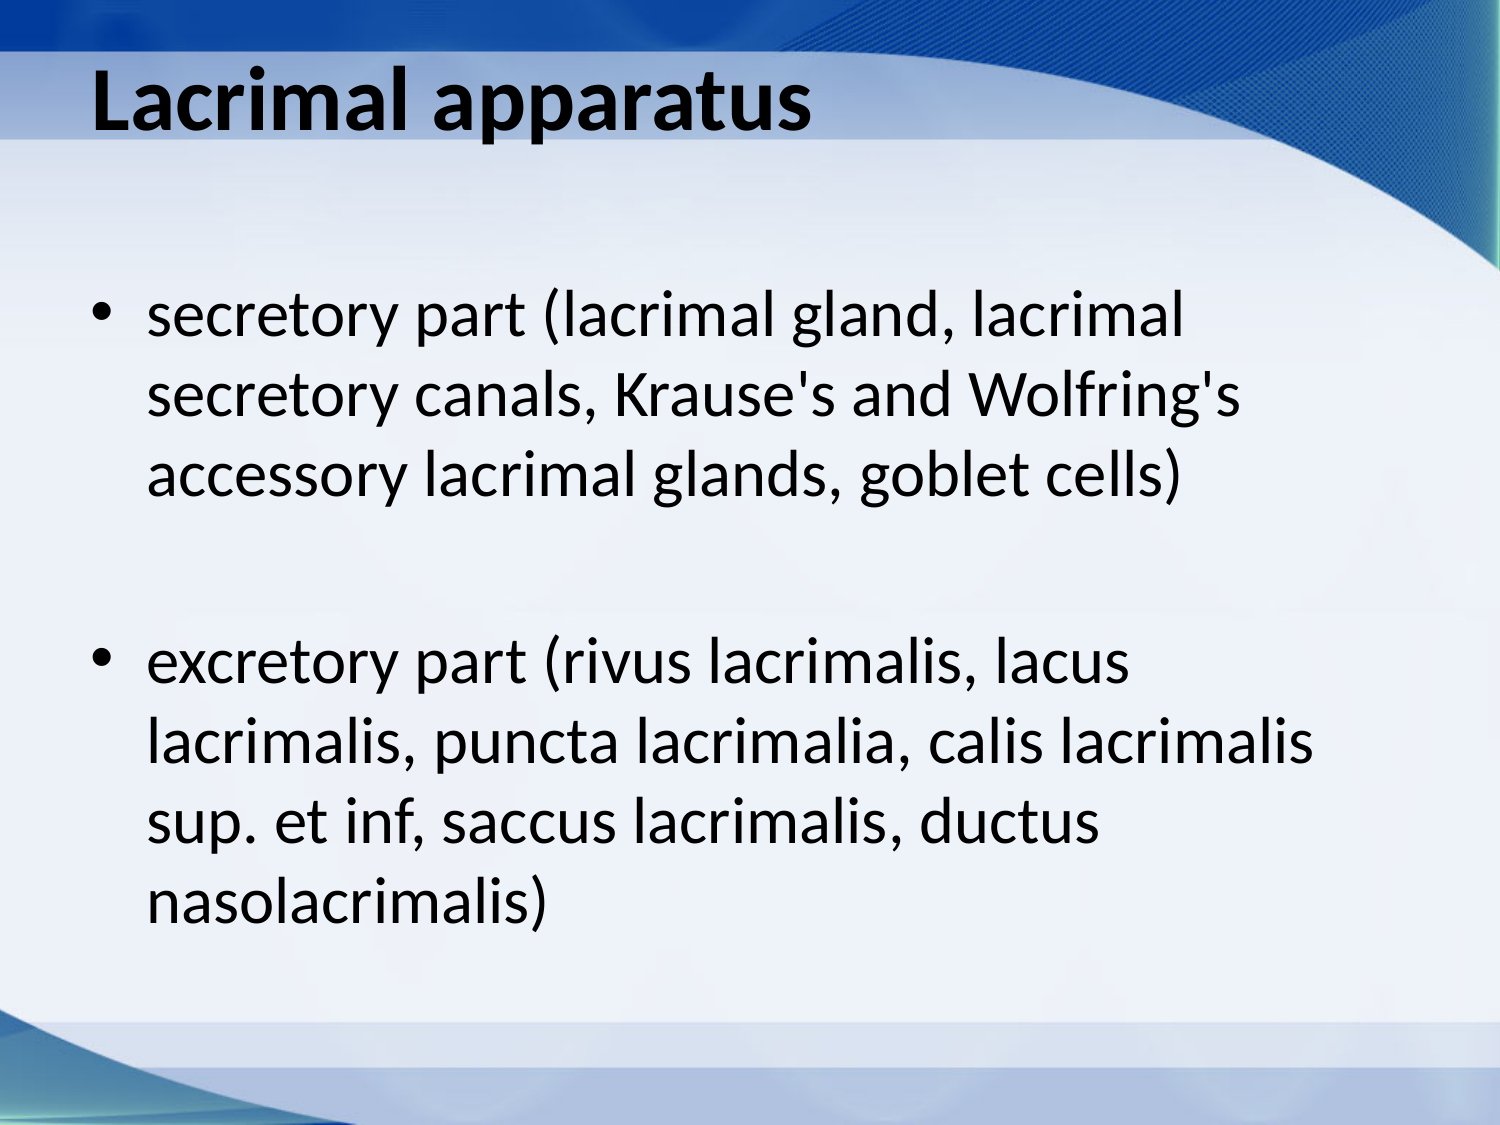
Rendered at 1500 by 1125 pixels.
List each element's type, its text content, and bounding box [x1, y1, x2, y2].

list secretory part (lacrimal gland, lacrimal secretory canals, Krause's and Wolfring's accessory lacrimal glands, goblet cells) excretory part (rivus lacrimalis, lacus lacrimalis, puncta lacrimalia, calis lacrimalis sup. et inf, saccus lacrimalis, ductus nasolacrimalis) [75, 262, 1425, 1005]
picture [0, 0, 1500, 1125]
title Lacrimal apparatus [76, 0, 1427, 188]
